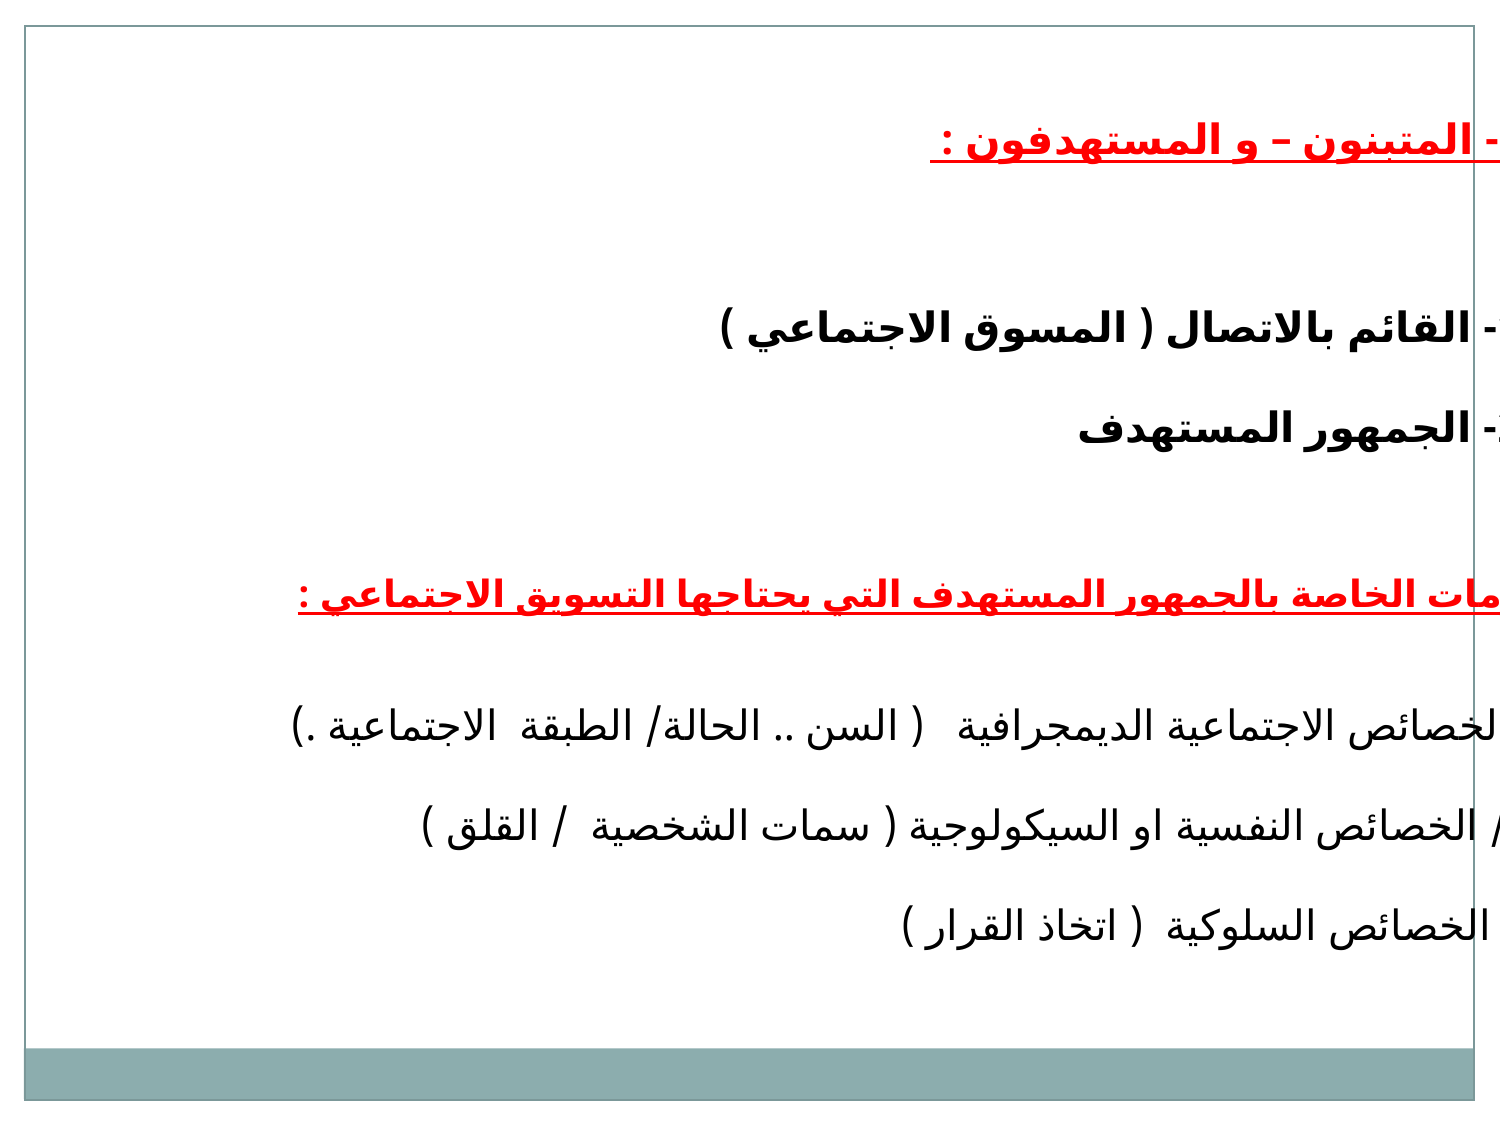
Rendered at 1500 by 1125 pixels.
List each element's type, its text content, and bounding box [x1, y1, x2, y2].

text_box المعلومات الخاصة بالجمهور المستهدف التي يحتاجها التسويق الاجتماعي : [282, 562, 1500, 623]
text_box 1- القائم بالاتصال ( المسوق الاجتماعي ) 2- الجمهور المستهدف [693, 292, 1500, 458]
text_box 2- المتبنون – و المستهدفون : [915, 105, 1500, 171]
text_box أ/ الخصائص الاجتماعية الديمجرافية ( السن .. الحالة/ الطبقة الاجتماعية .) ب/ الخصائص النفسية او السيكولوجية ( سمات الشخصية / القلق ) ج/ الخصائص السلوكية ( اتخاذ القرار ) [275, 691, 1500, 957]
